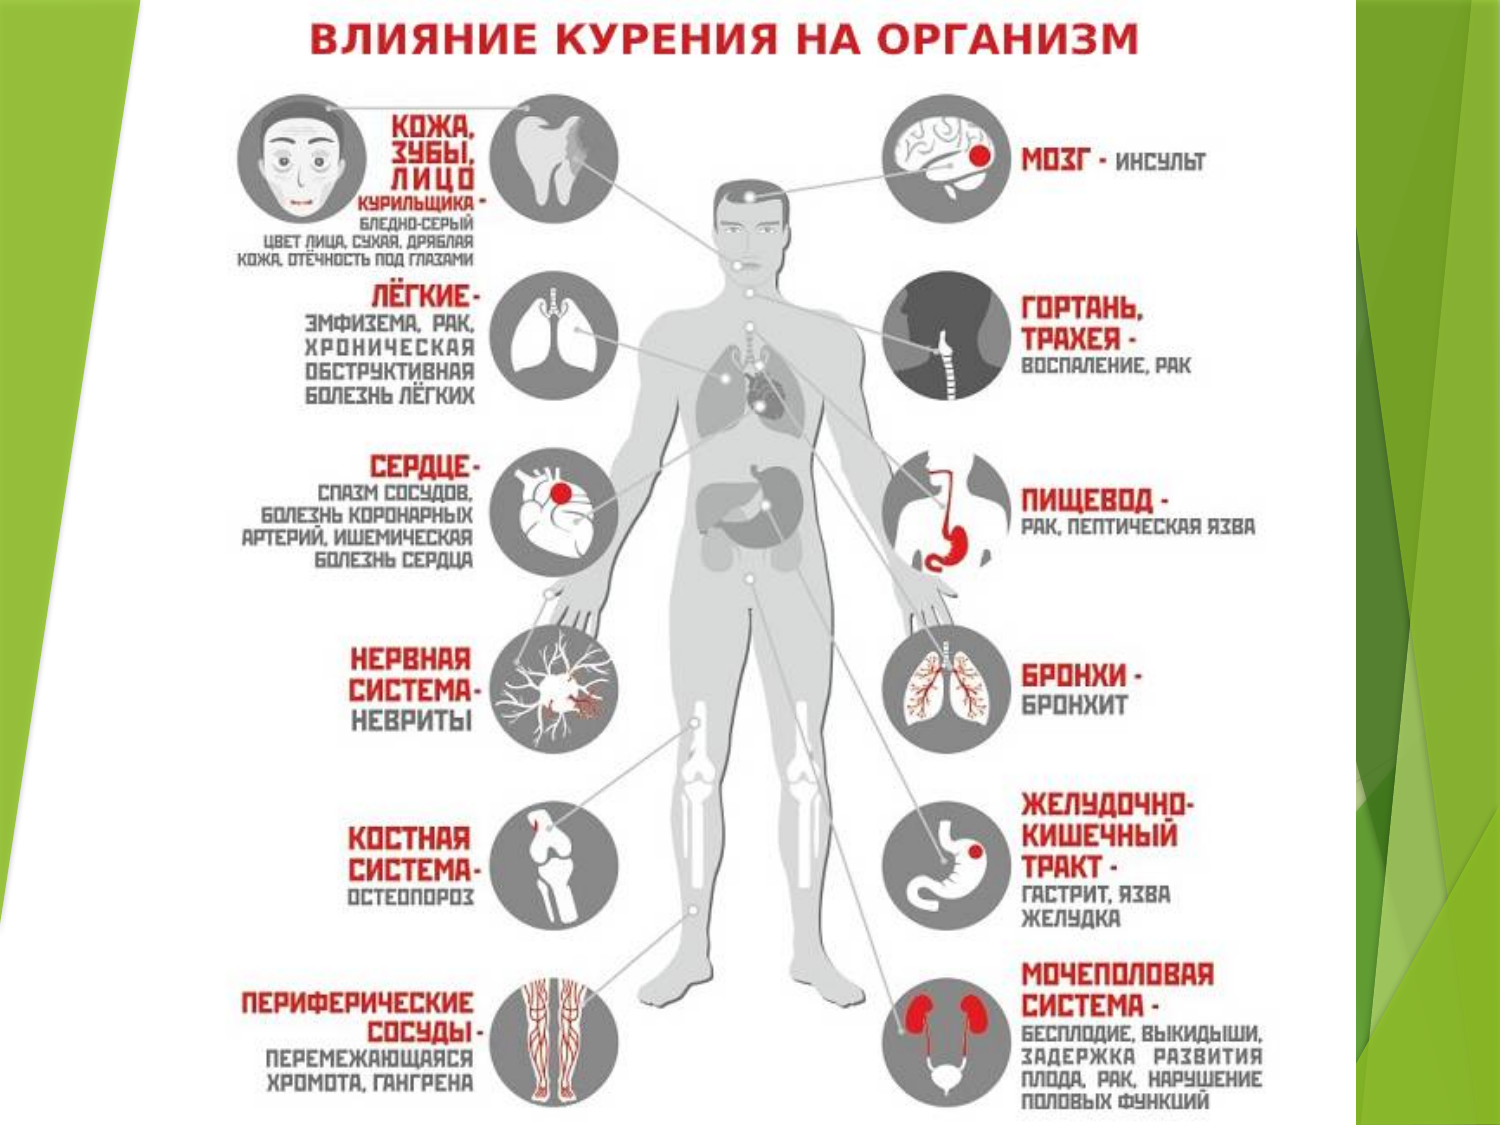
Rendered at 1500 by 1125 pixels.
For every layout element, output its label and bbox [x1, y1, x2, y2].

picture [143, 0, 1357, 1125]
